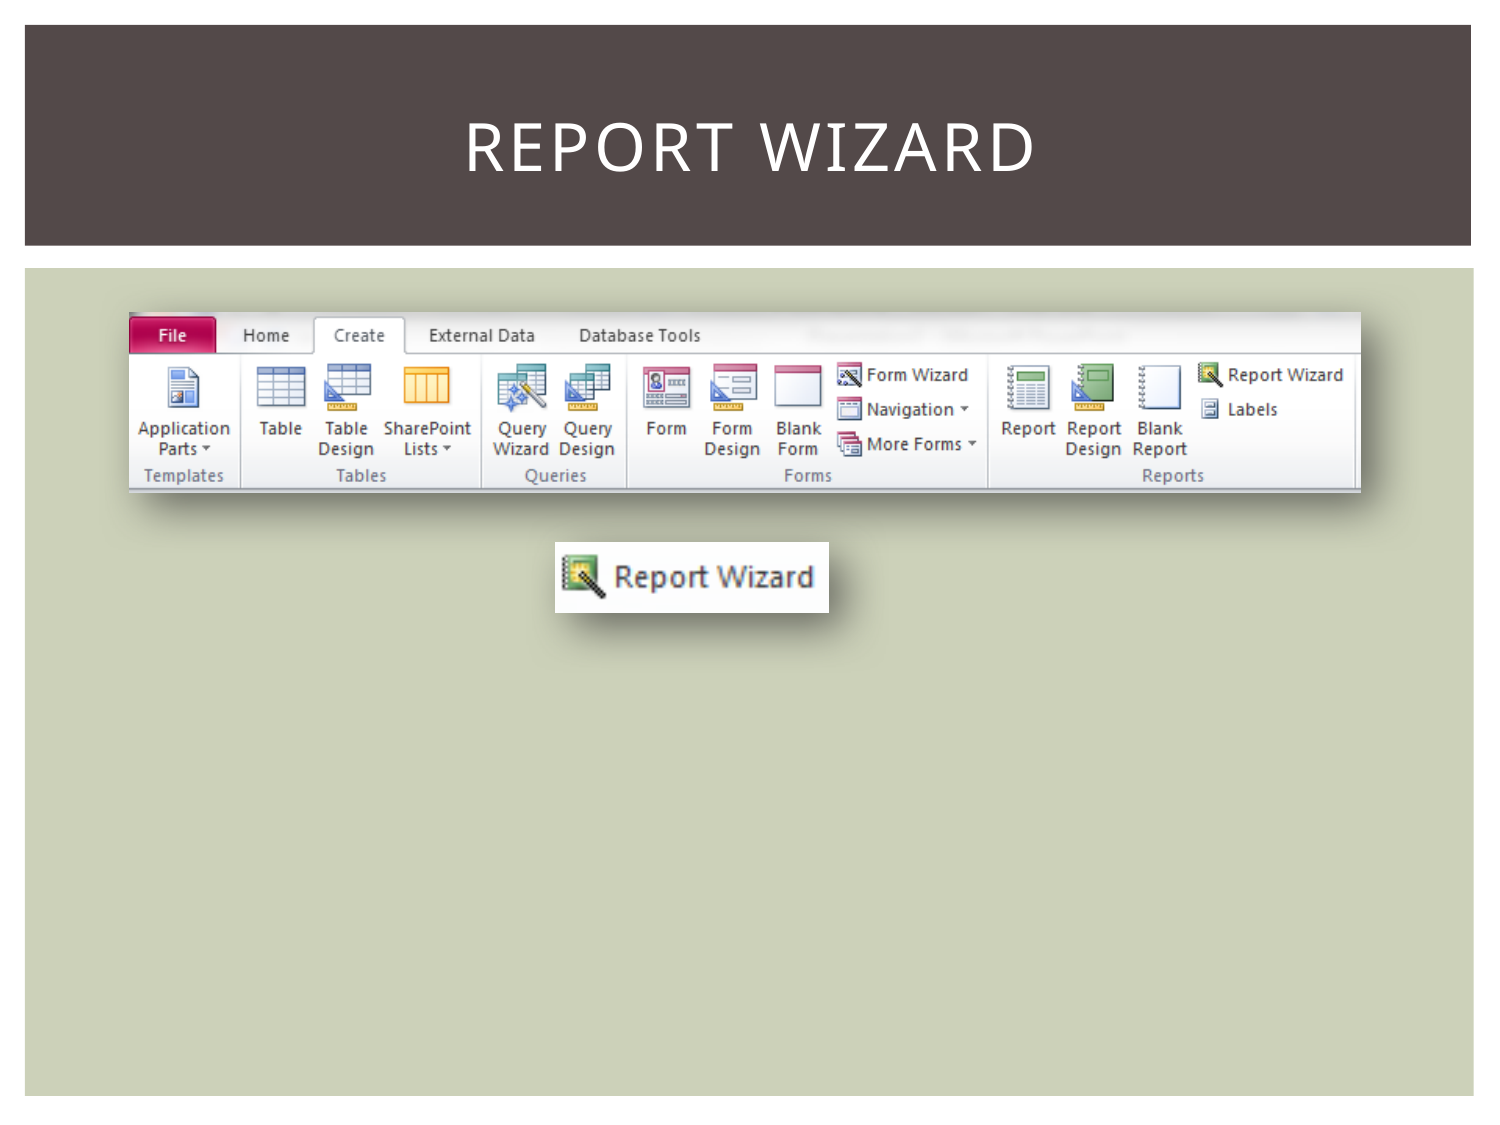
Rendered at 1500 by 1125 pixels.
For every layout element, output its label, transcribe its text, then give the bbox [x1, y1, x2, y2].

picture [129, 312, 1362, 493]
picture [555, 541, 830, 613]
title Report wizard [62, 58, 1438, 232]
